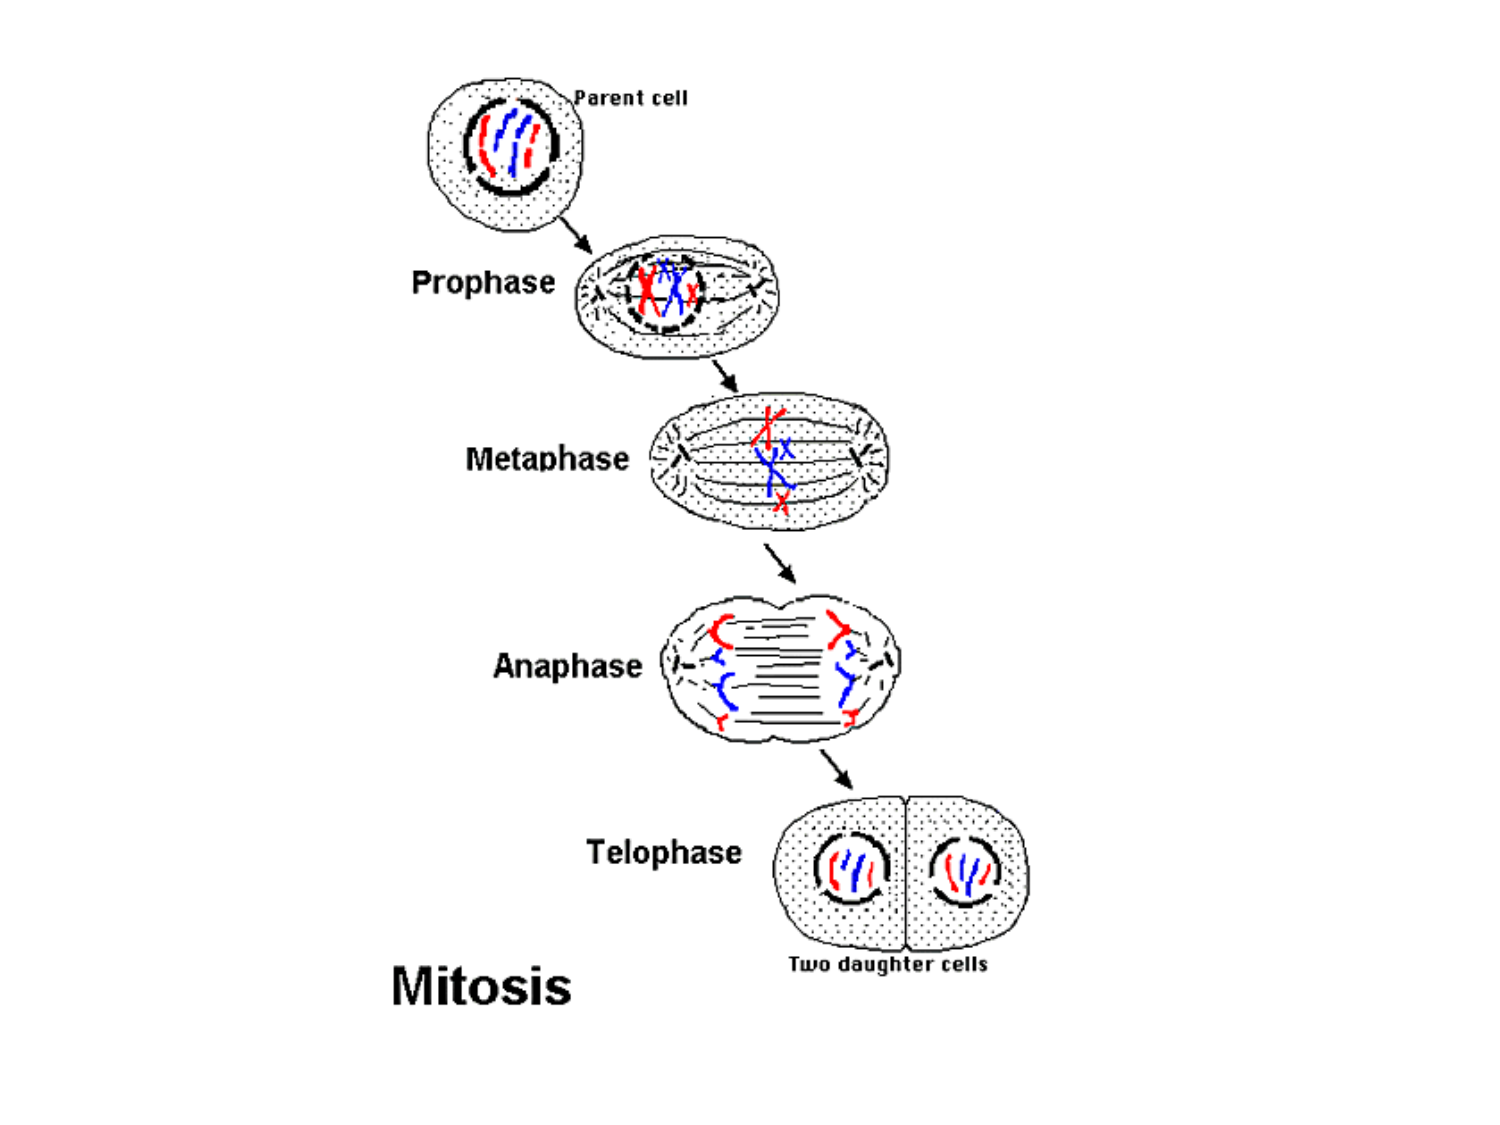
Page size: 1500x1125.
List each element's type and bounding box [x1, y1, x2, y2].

picture [362, 62, 1166, 1023]
